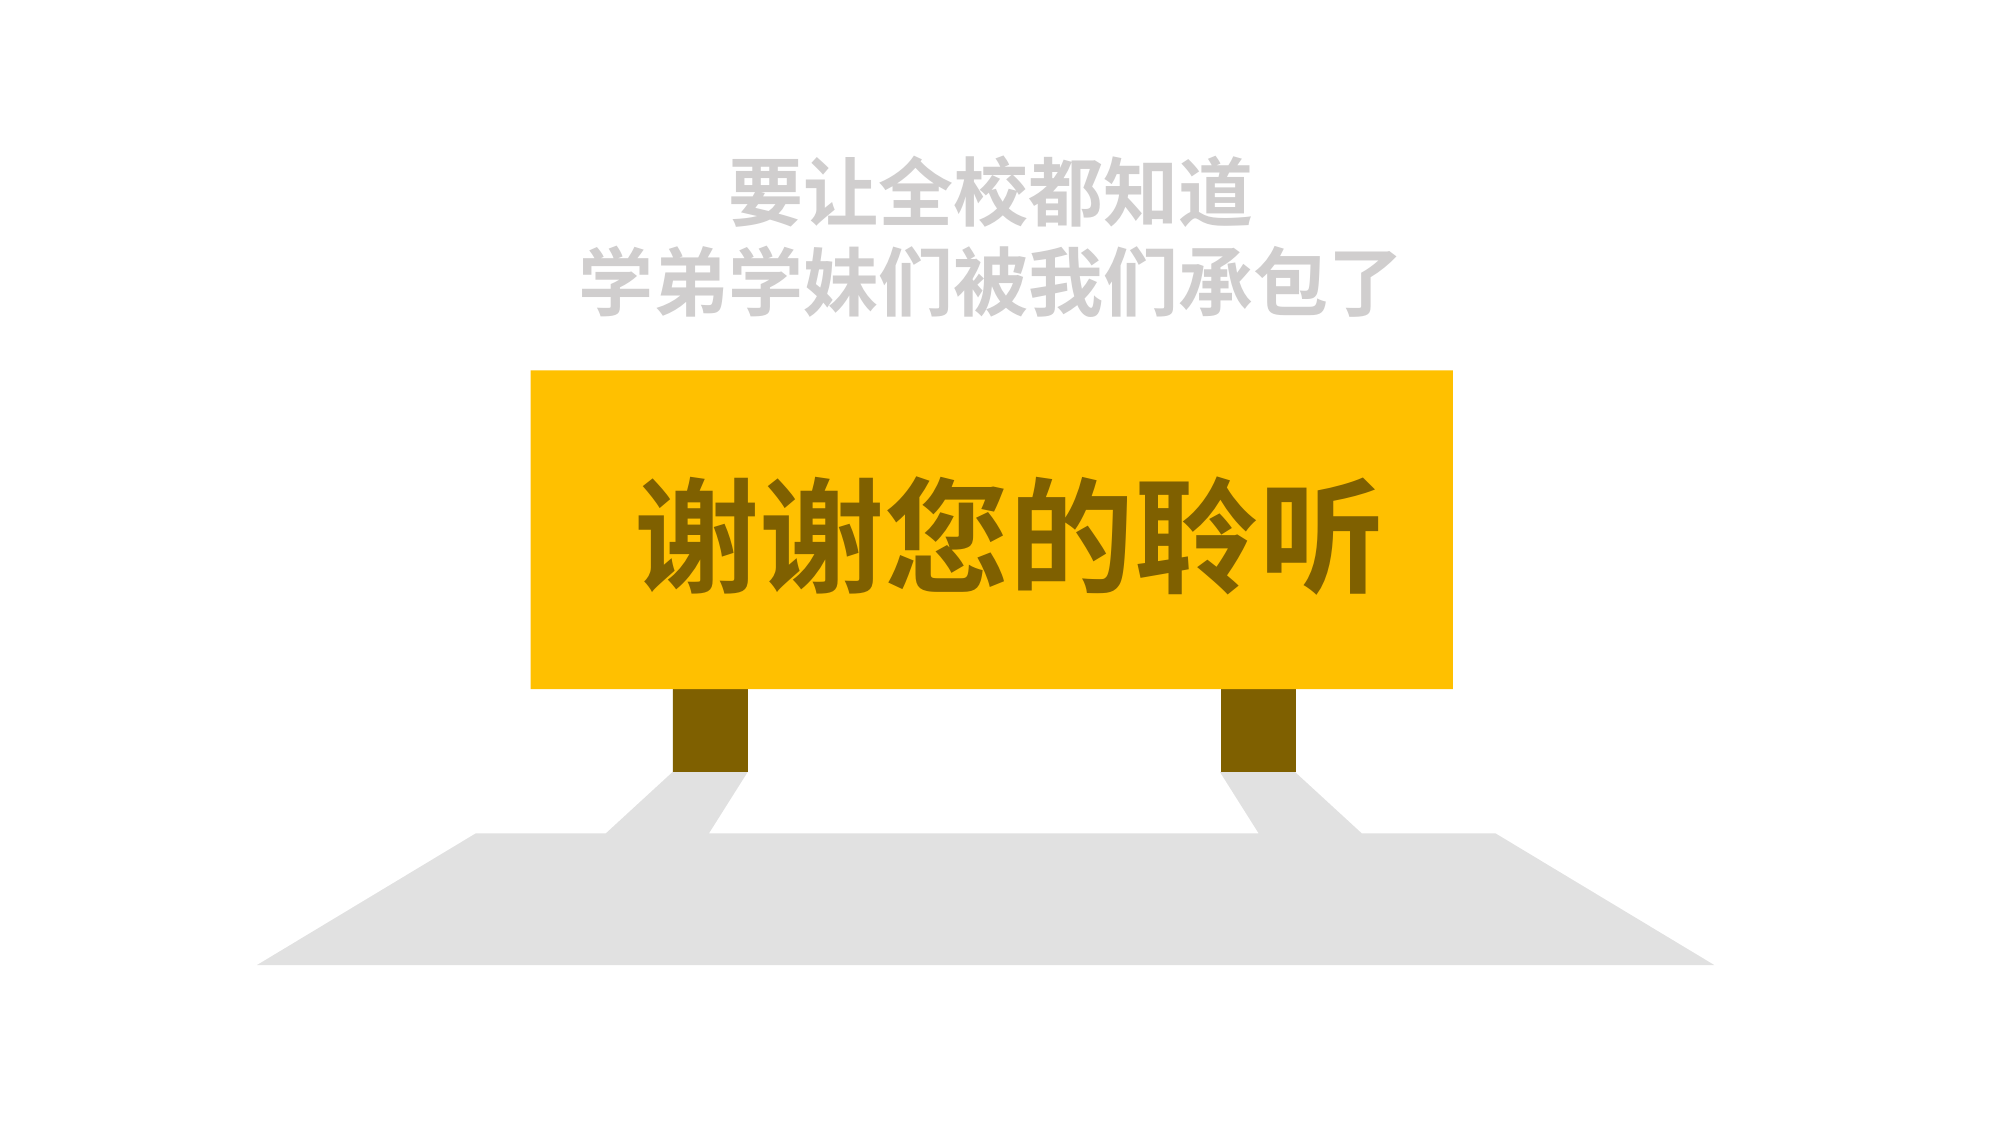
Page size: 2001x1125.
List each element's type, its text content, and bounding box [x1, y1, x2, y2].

text_box [257, 771, 1715, 966]
text_box [672, 690, 748, 772]
text_box [1221, 690, 1296, 772]
text_box 谢谢您的聆听 [619, 451, 1400, 616]
text_box [530, 370, 1453, 690]
text_box 要让全校都知道 学弟学妹们被我们承包了 [517, 137, 1465, 333]
text_box [539, 871, 1445, 998]
